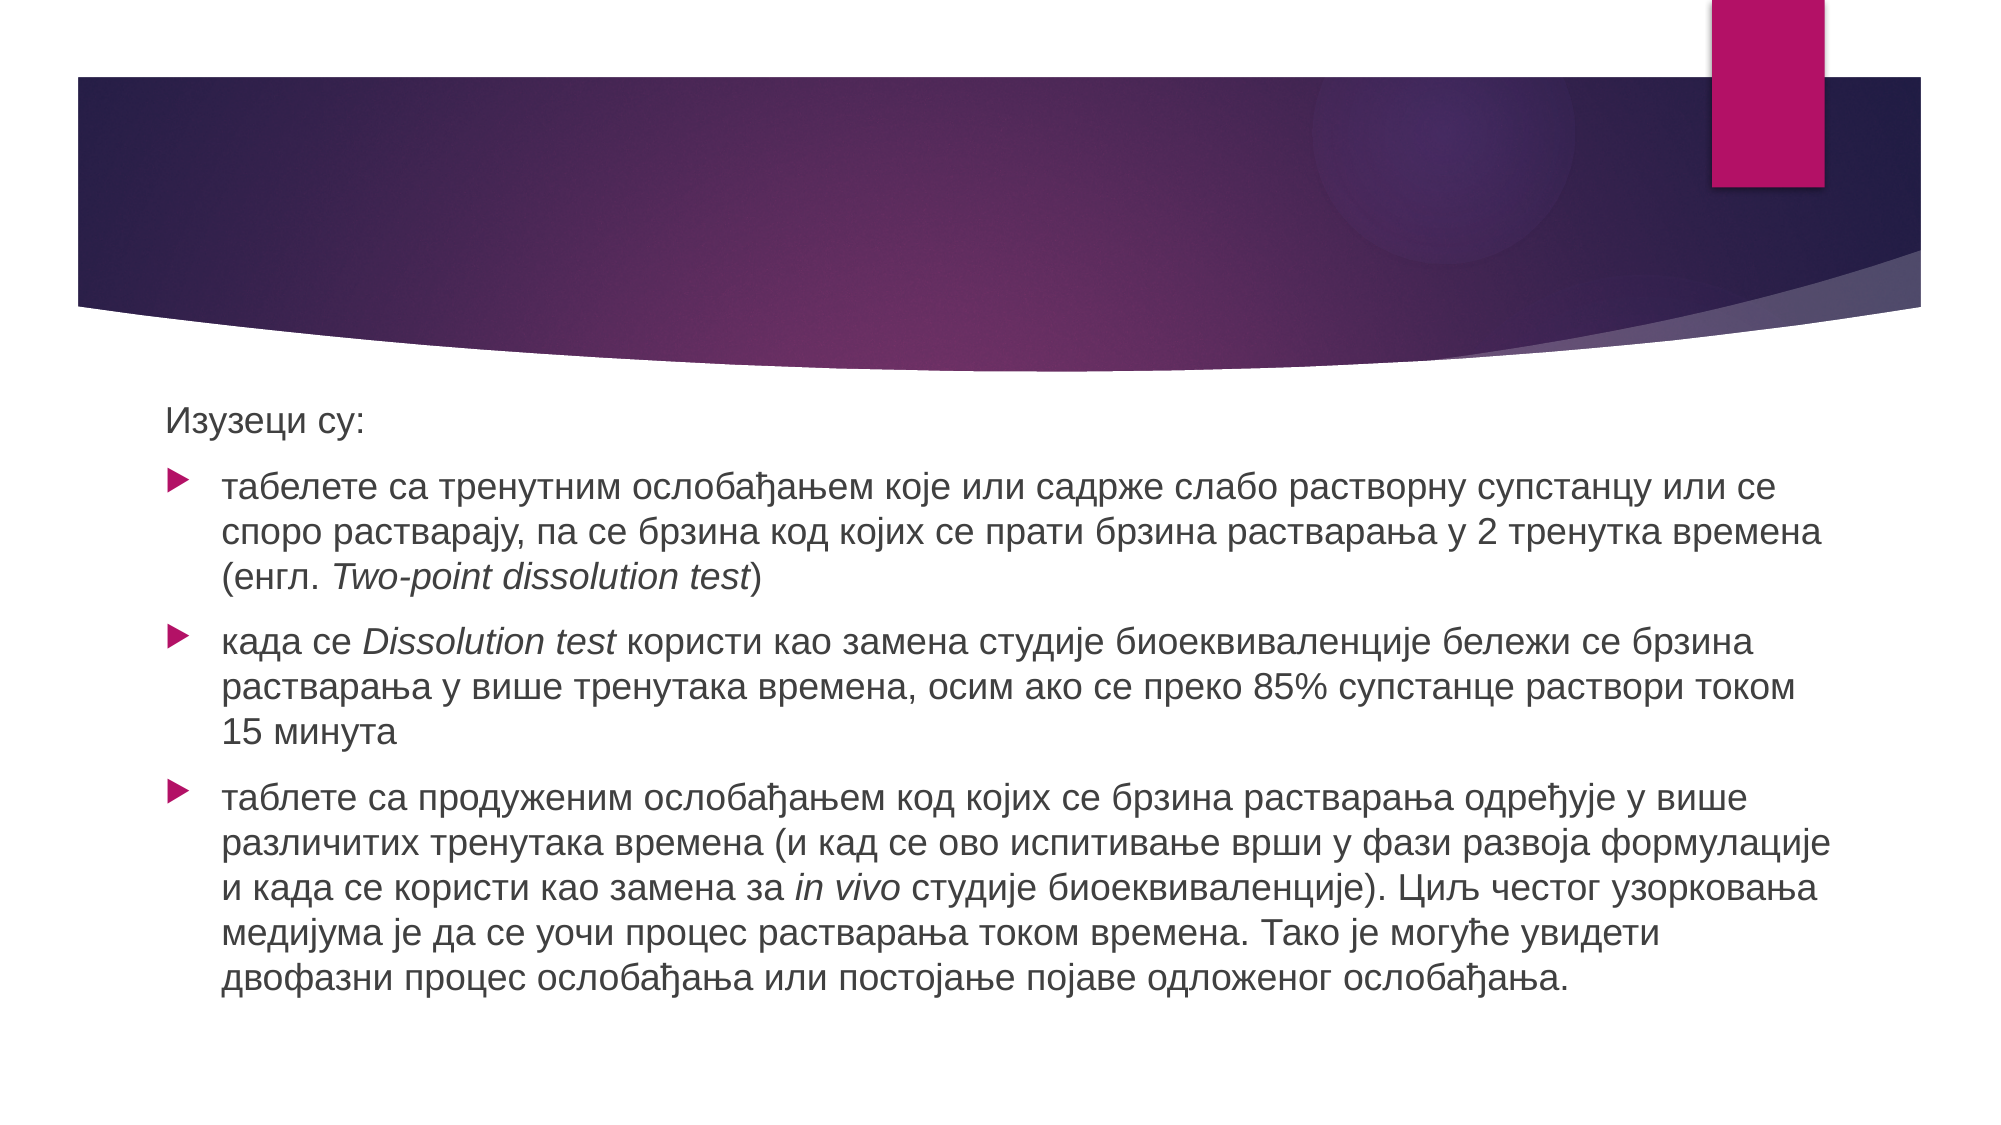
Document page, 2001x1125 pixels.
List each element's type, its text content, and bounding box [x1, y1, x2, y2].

list Изузеци су: табелете са тренутним ослобађањем које или садрже слабо растворну супстанцу или се споро растварају, па се брзина код којих се прати брзина растварања у 2 тренутка времена (енгл. Two-point dissolution test) када се Dissolution test користи као замена студије биоеквиваленције бележи се брзина растварања у више тренутака времена, осим ако се преко 85% супстанце раствори током 15 минута таблете са продуженим ослобађањем код којих се брзина растварања одређује у више различитих тренутака времена (и кад се ово испитивање врши у фази развоја формулације и када се користи као замена за in vivo студије биоеквиваленције). Циљ честог узорковања медијума је да се уочи процес растварања током времена. Тако је могуће увидети двофазни процес ослобађања или постојање појаве одложеног ослобађања. [149, 388, 1850, 1091]
